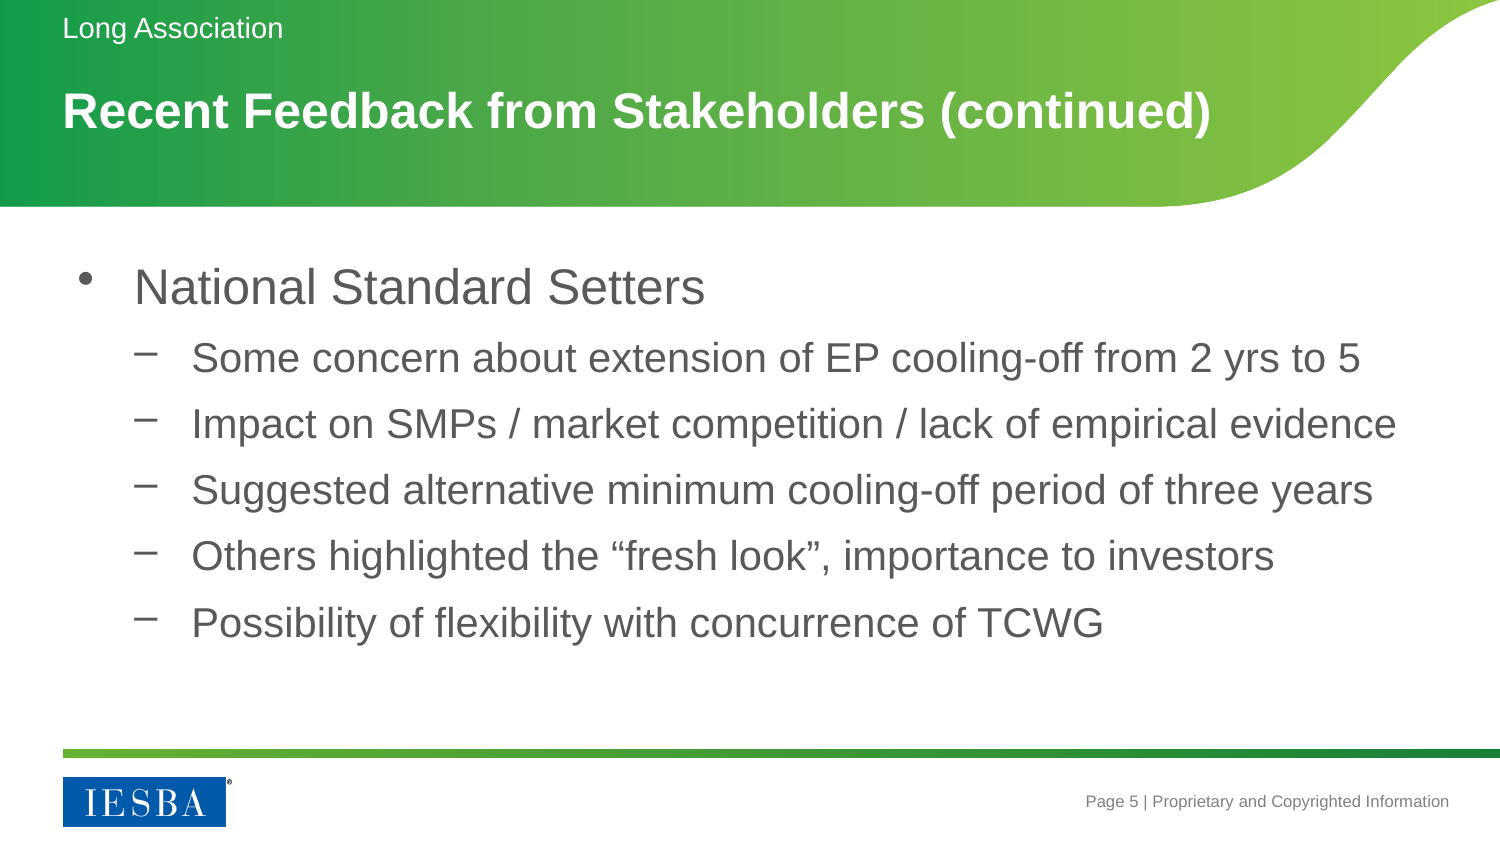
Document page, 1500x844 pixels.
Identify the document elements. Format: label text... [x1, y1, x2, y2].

picture [63, 777, 232, 827]
picture [0, 0, 1500, 207]
title Recent Feedback from Stakeholders (continued) [62, 75, 1300, 142]
subtitle Long Association [62, 9, 500, 38]
list National Standard Setters Some concern about extension of EP cooling-off from 2 yrs to 5 Impact on SMPs / market competition / lack of empirical evidence Suggested alternative minimum cooling-off period of three years Others highlighted the “fresh look”, importance to investors Possibility of flexibility with concurrence of TCWG [62, 246, 1451, 722]
